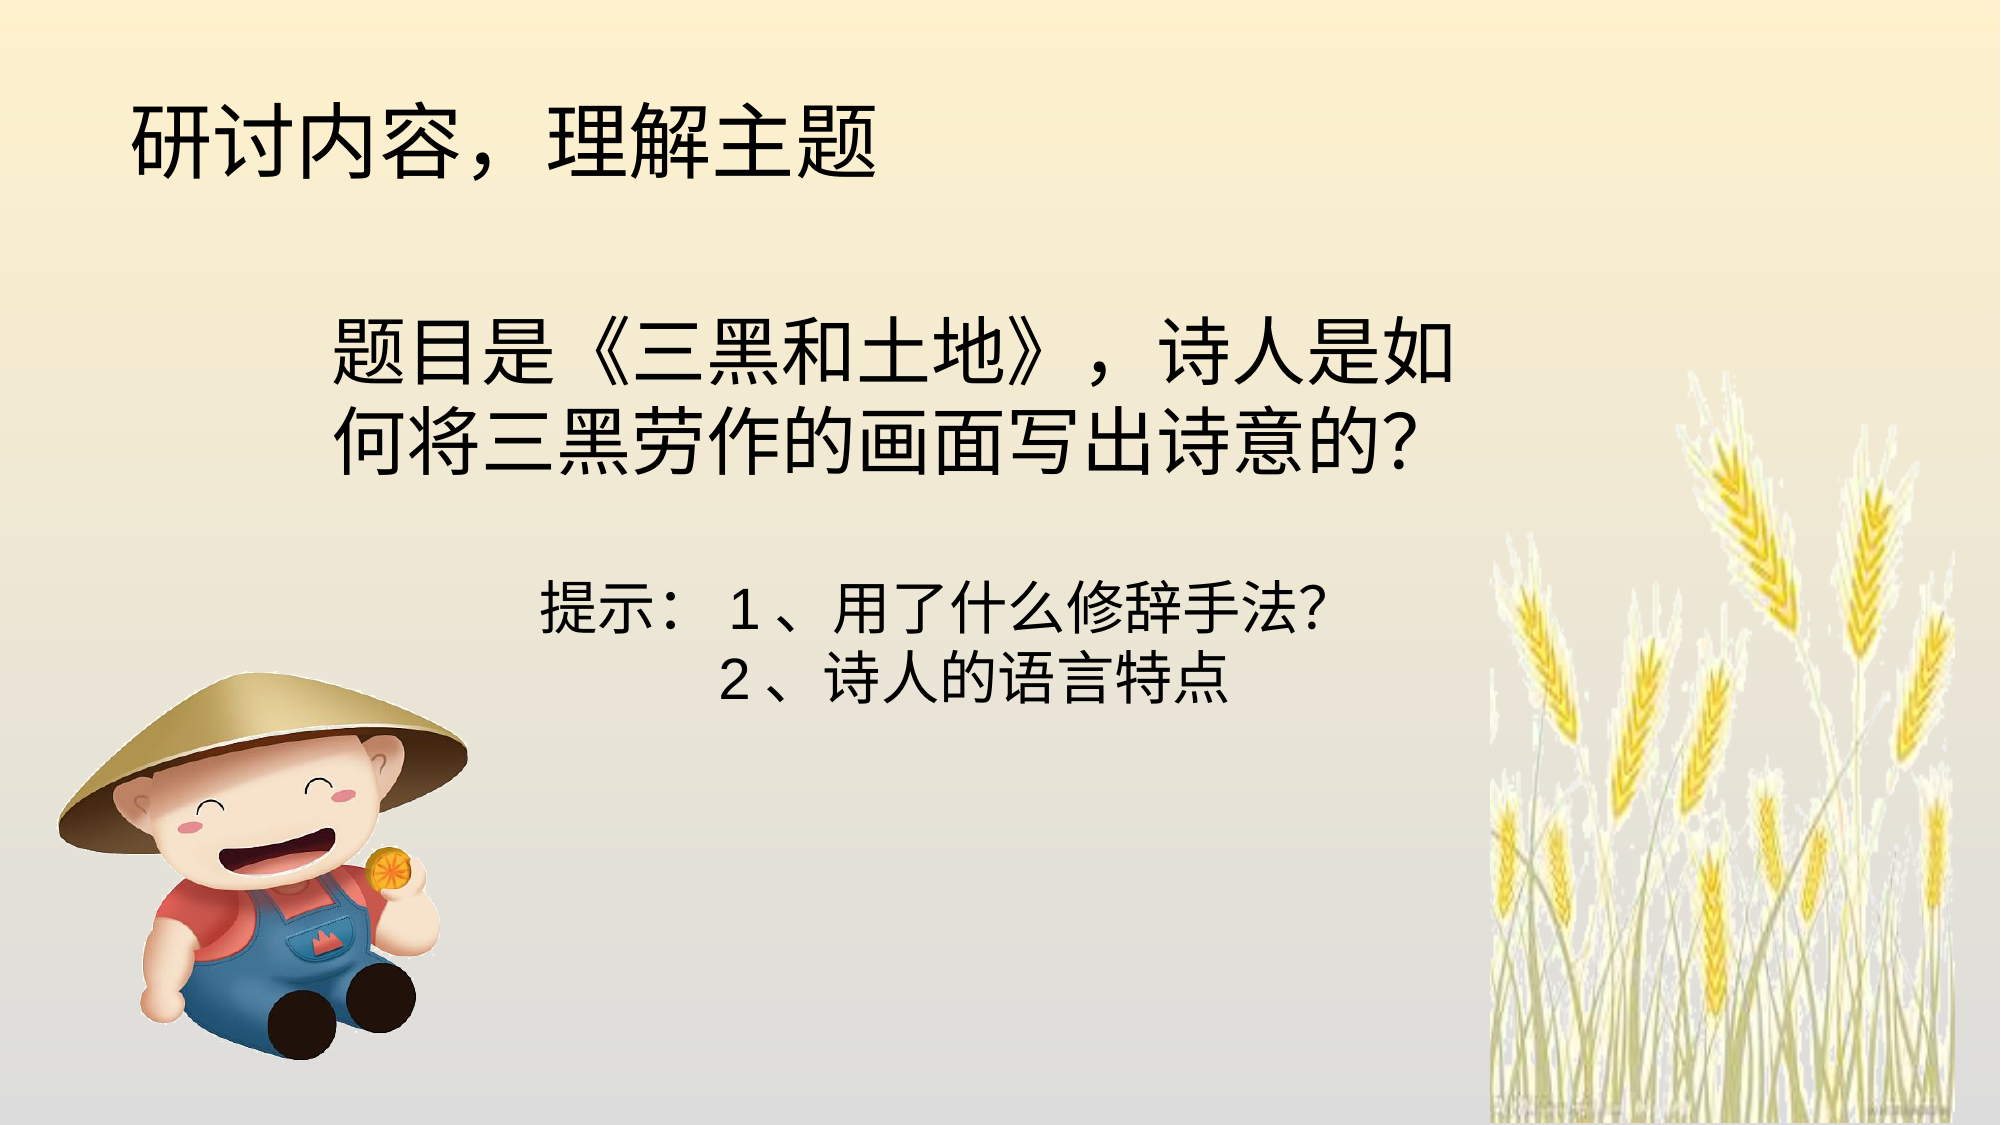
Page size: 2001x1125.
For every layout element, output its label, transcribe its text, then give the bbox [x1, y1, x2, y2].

picture [1490, 159, 1955, 1123]
text_box 研讨内容，理解主题 [114, 82, 1321, 197]
text_box 提示：1、用了什么修辞手法？ 2、诗人的语言特点 [548, 563, 1490, 719]
picture [53, 559, 548, 1123]
text_box 题目是《三黑和土地》，诗人是如何将三黑劳作的画面写出诗意的？ [316, 297, 1490, 493]
